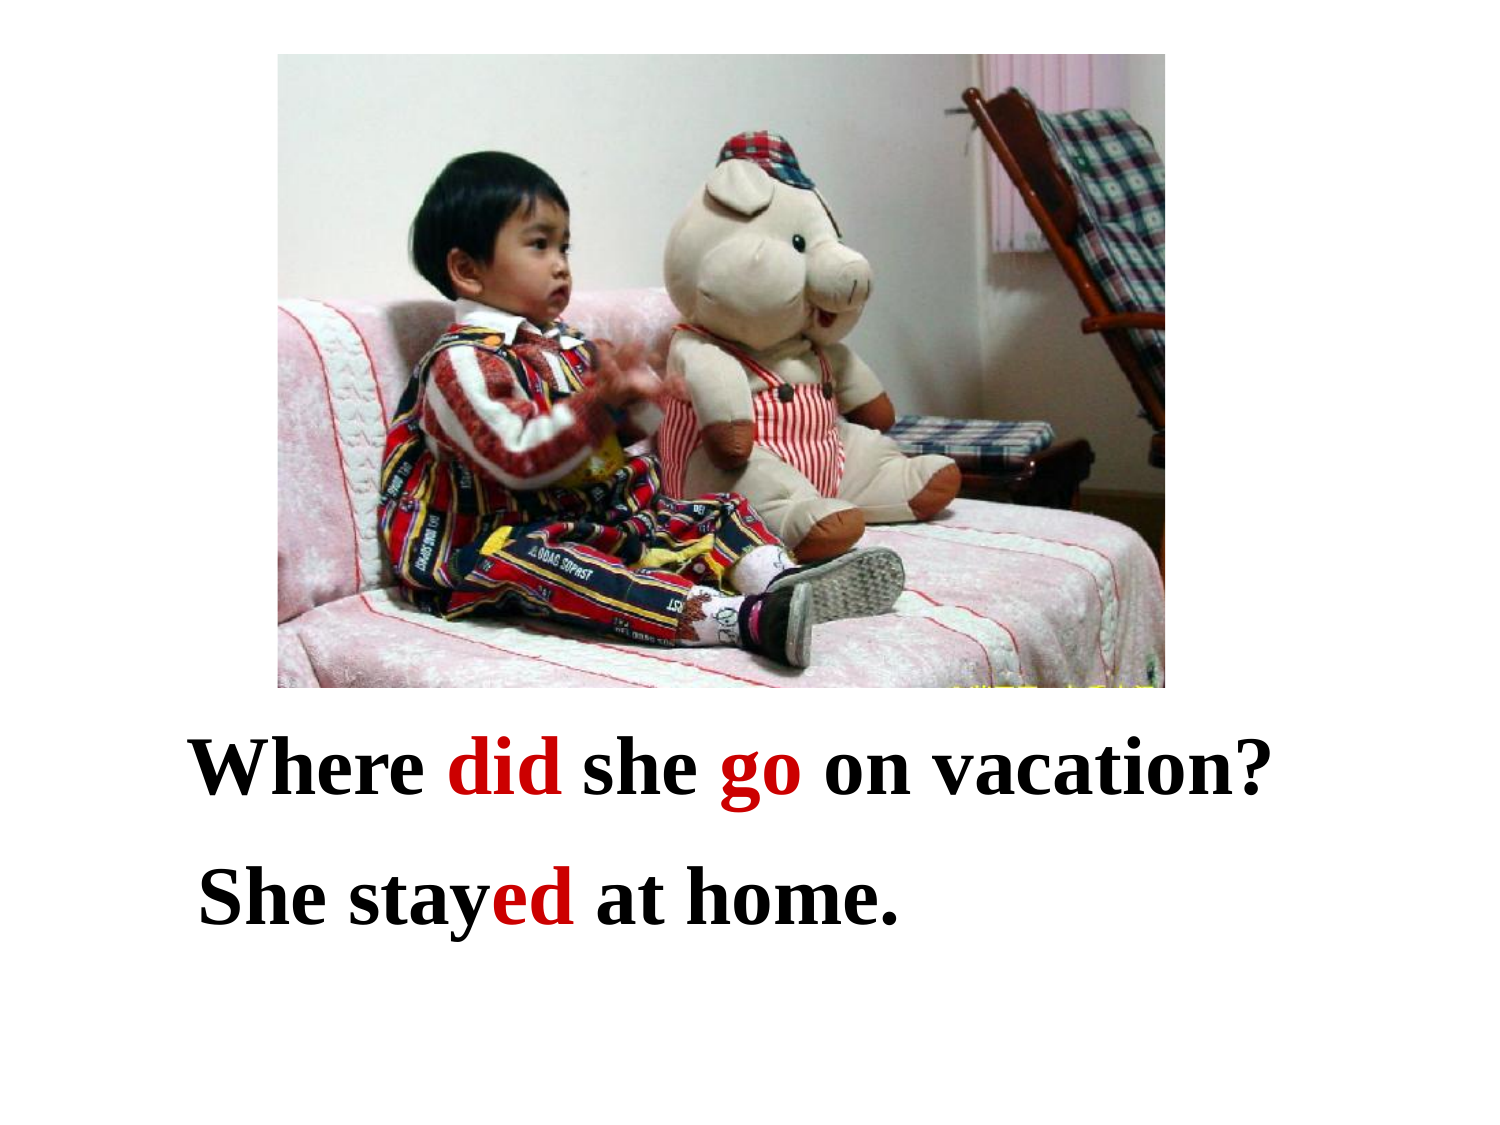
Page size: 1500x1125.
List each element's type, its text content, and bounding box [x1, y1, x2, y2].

text_box She stayed at home. [183, 834, 1412, 949]
picture [277, 54, 1166, 689]
text_box Where did she go on vacation? [172, 704, 1291, 819]
